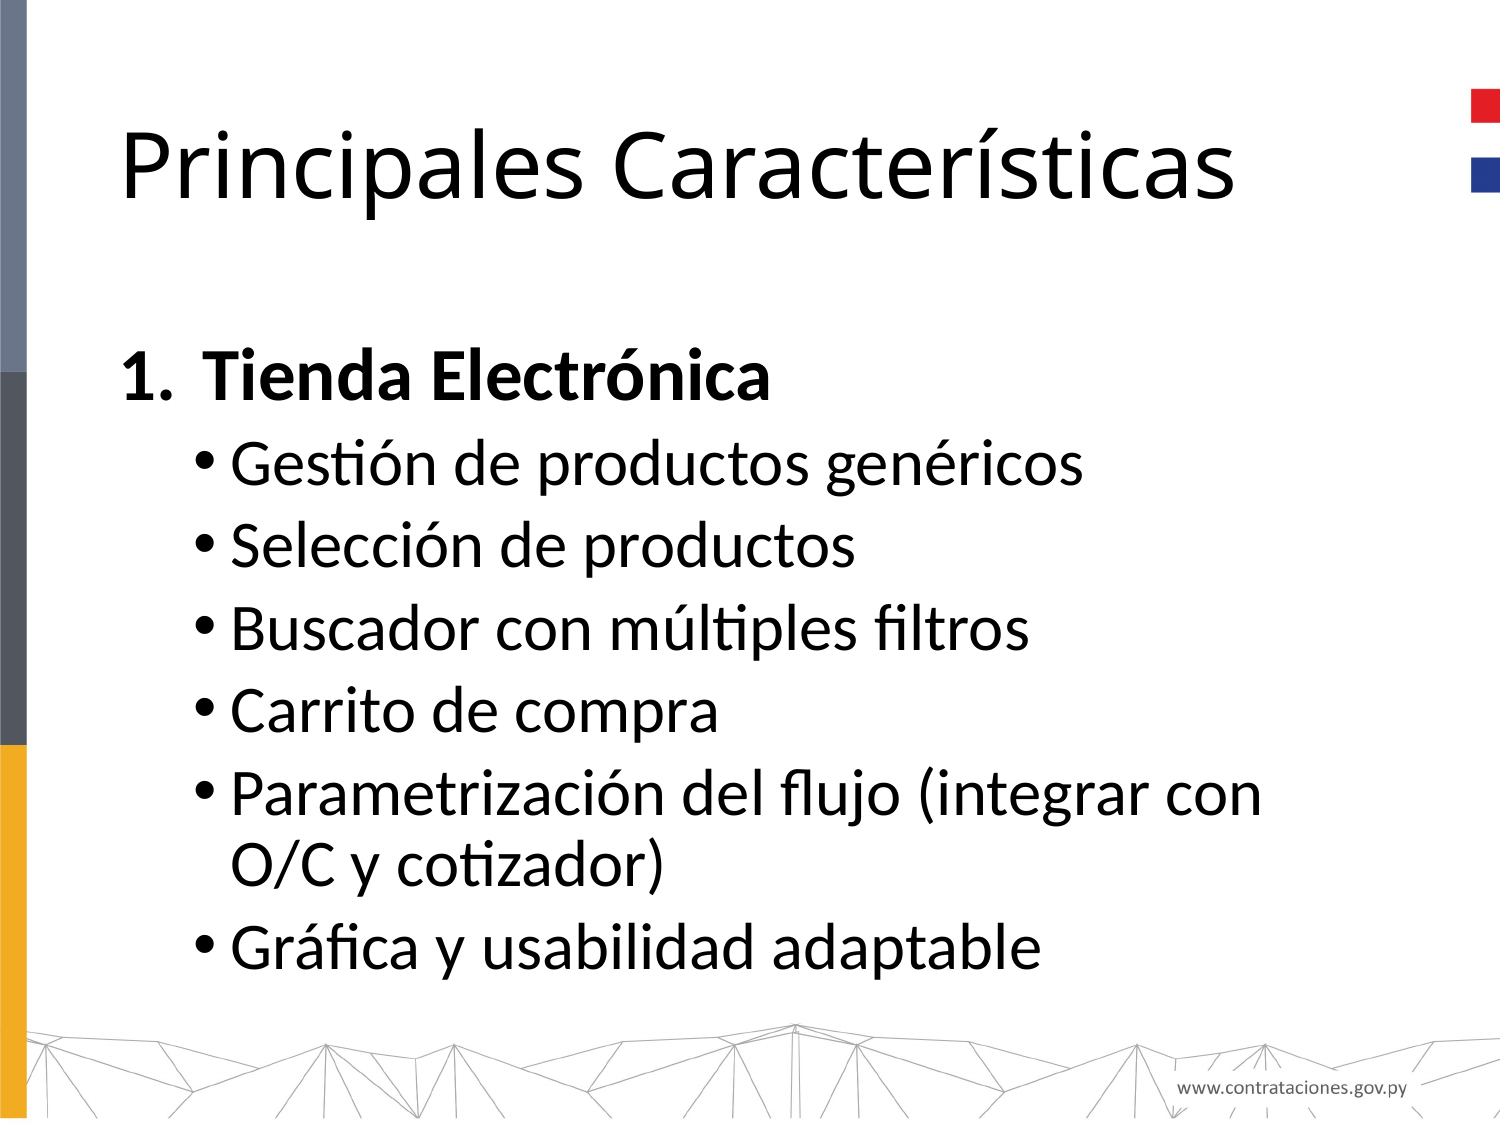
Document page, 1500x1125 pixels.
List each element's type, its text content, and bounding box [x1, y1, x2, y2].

picture [0, 0, 1500, 1125]
title Principales Características [103, 59, 1397, 278]
list Tienda Electrónica Gestión de productos genéricos Selección de productos Buscador con múltiples filtros Carrito de compra Parametrización del flujo (integrar con O/C y cotizador) Gráfica y usabilidad adaptable [103, 328, 1397, 1014]
